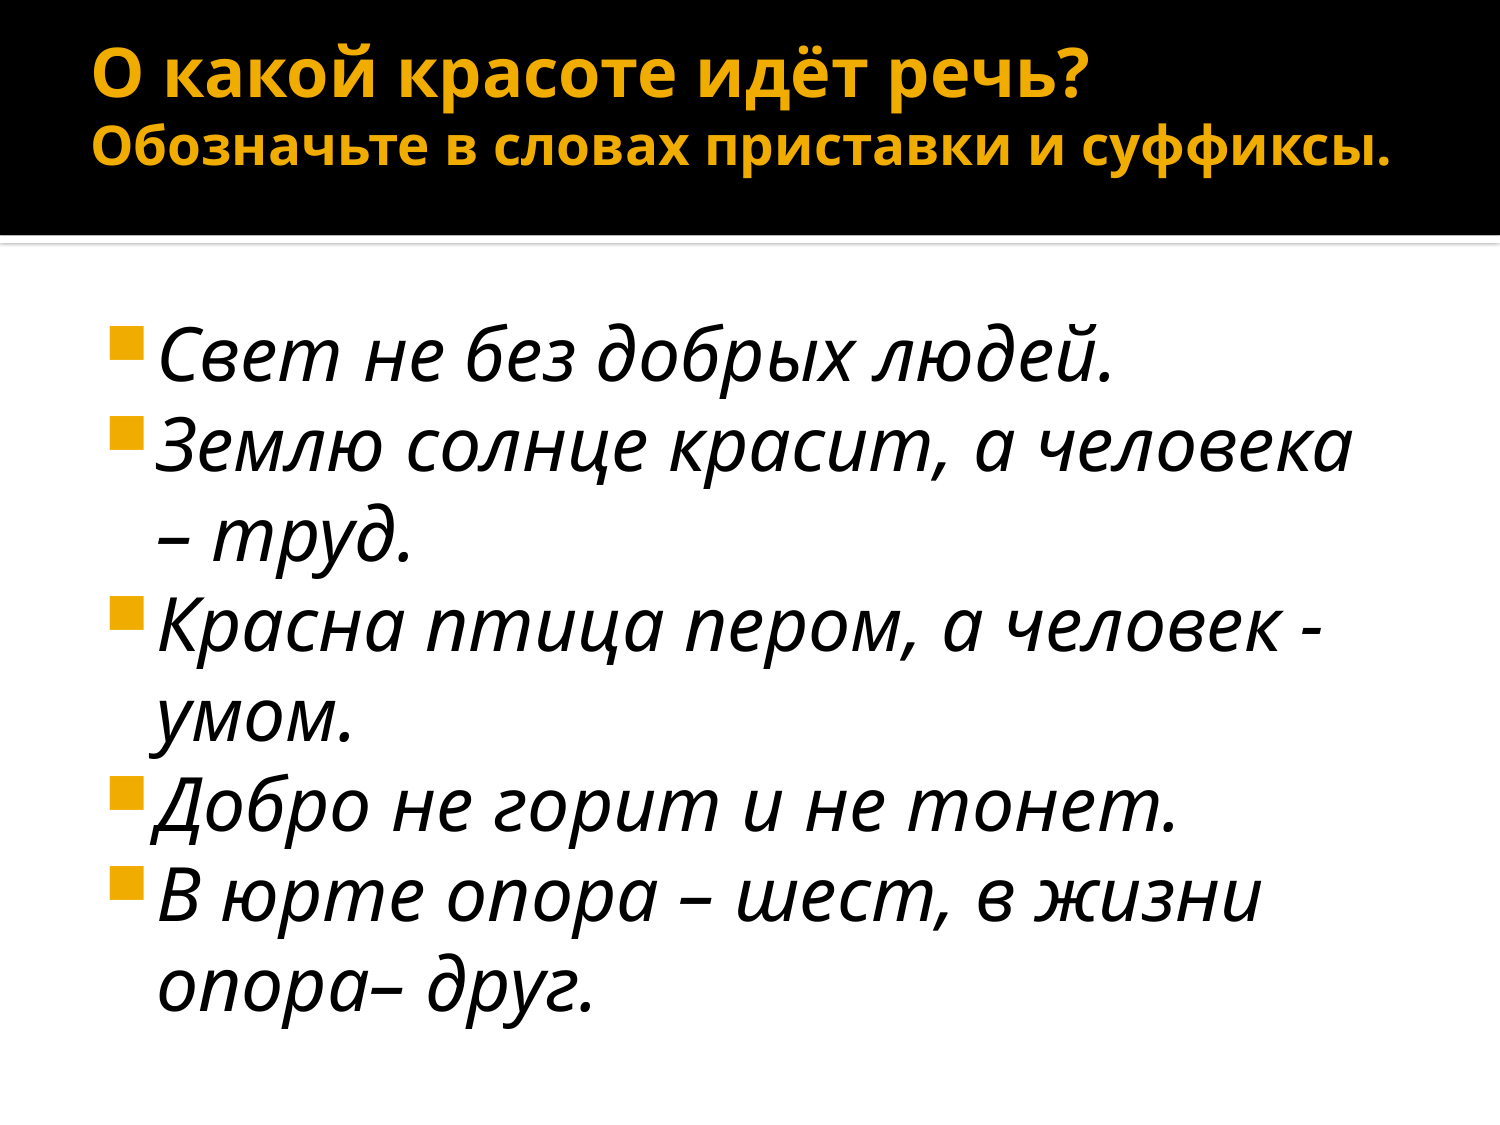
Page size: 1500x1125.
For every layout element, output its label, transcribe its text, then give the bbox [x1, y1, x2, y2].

list Свет не без добрых людей. Землю солнце красит, а человека – труд. Красна птица пером, а человек - умом. Добро не горит и не тонет. В юрте опора – шест, в жизни опора– друг. [75, 291, 1425, 1050]
title О какой красоте идёт речь? Обозначьте в словах приставки и суффиксы. [75, 0, 1425, 206]
